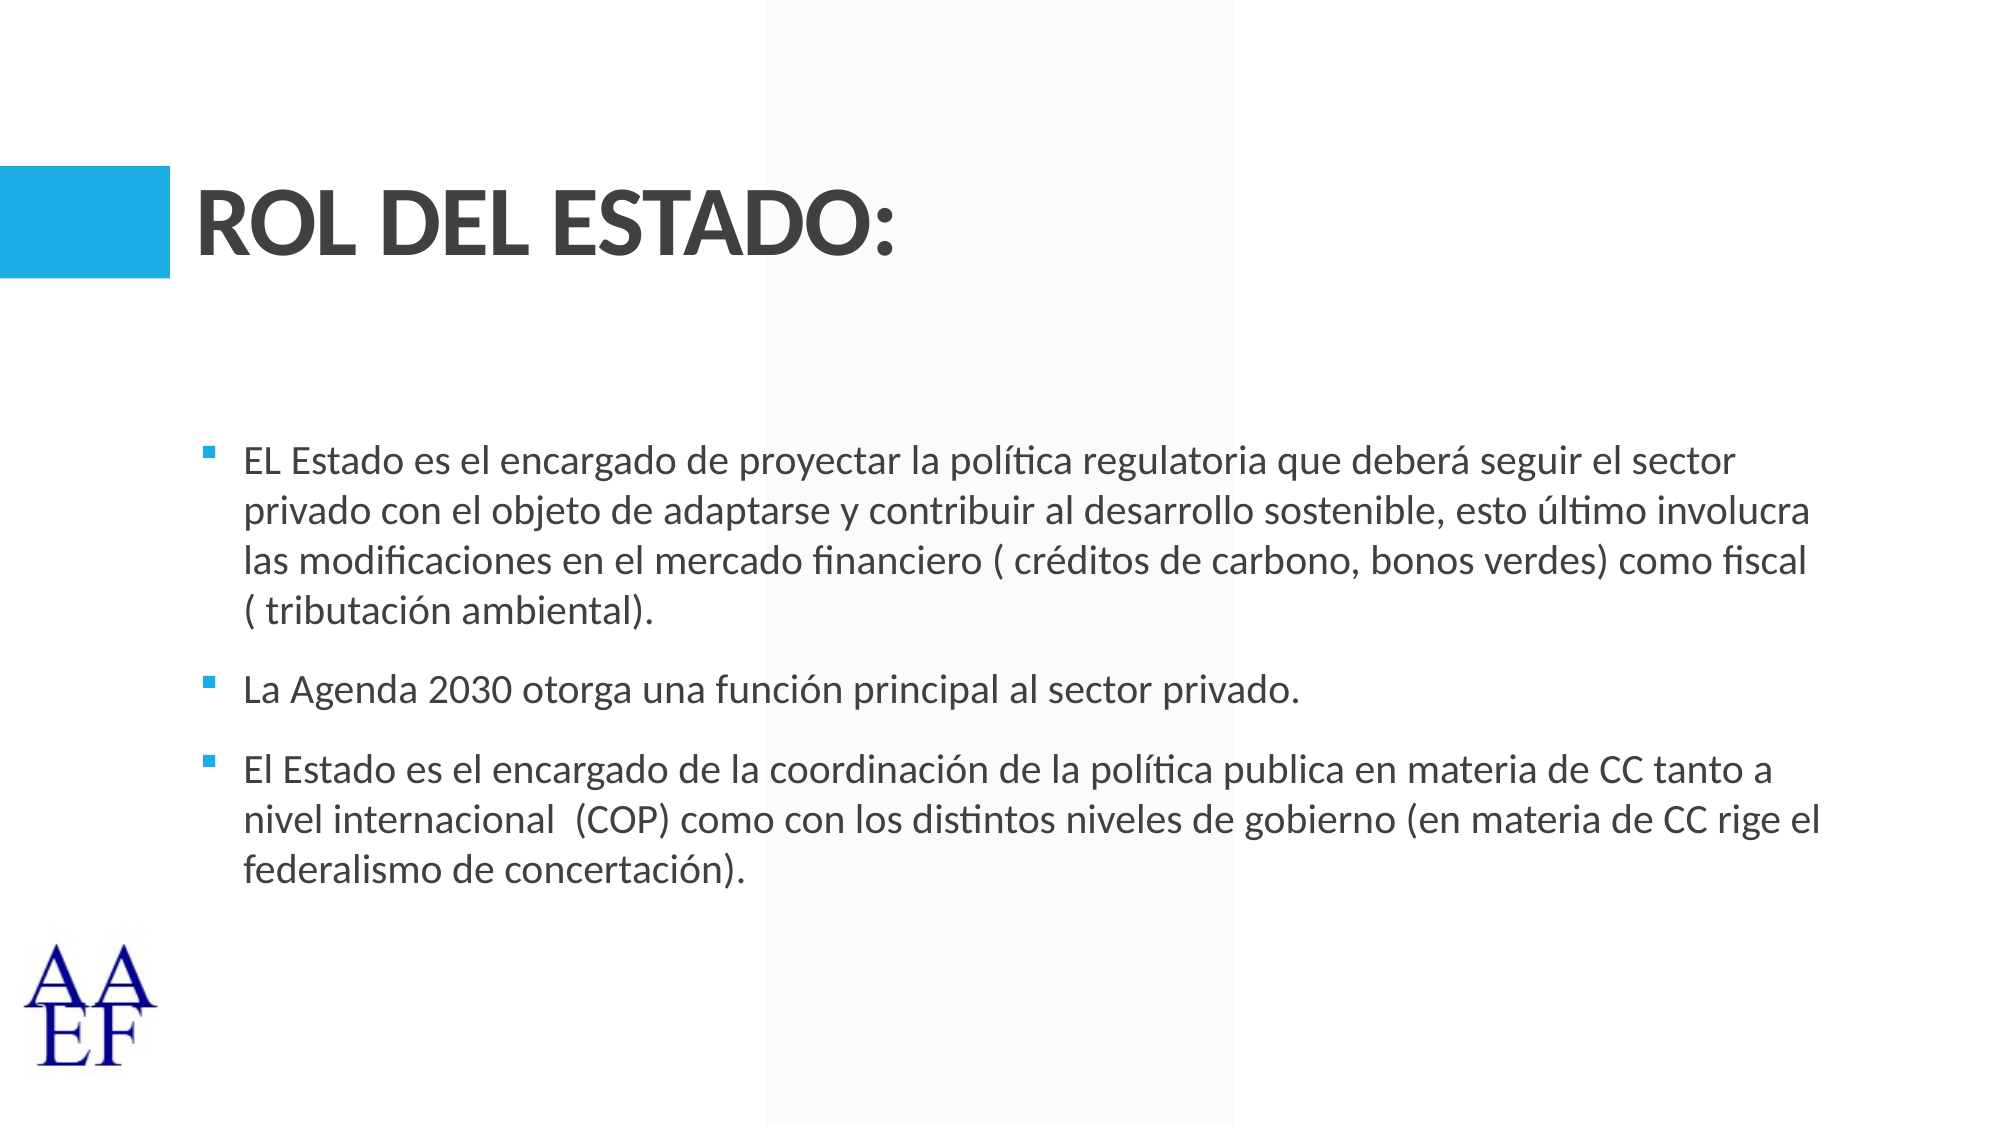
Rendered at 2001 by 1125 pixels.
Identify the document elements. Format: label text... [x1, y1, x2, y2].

title ROL DEL ESTADO: [180, 47, 1830, 285]
list EL Estado es el encargado de proyectar la política regulatoria que deberá seguir el sector privado con el objeto de adaptarse y contribuir al desarrollo sostenible, esto último involucra las modificaciones en el mercado financiero ( créditos de carbono, bonos verdes) como fiscal ( tributación ambiental). La Agenda 2030 otorga una función principal al sector privado. El Estado es el encargado de la coordinación de la política publica en materia de CC tanto a nivel internacional (COP) como con los distintos niveles de gobierno (en materia de CC rige el federalismo de concertación). [199, 345, 1850, 963]
picture [23, 924, 158, 1088]
